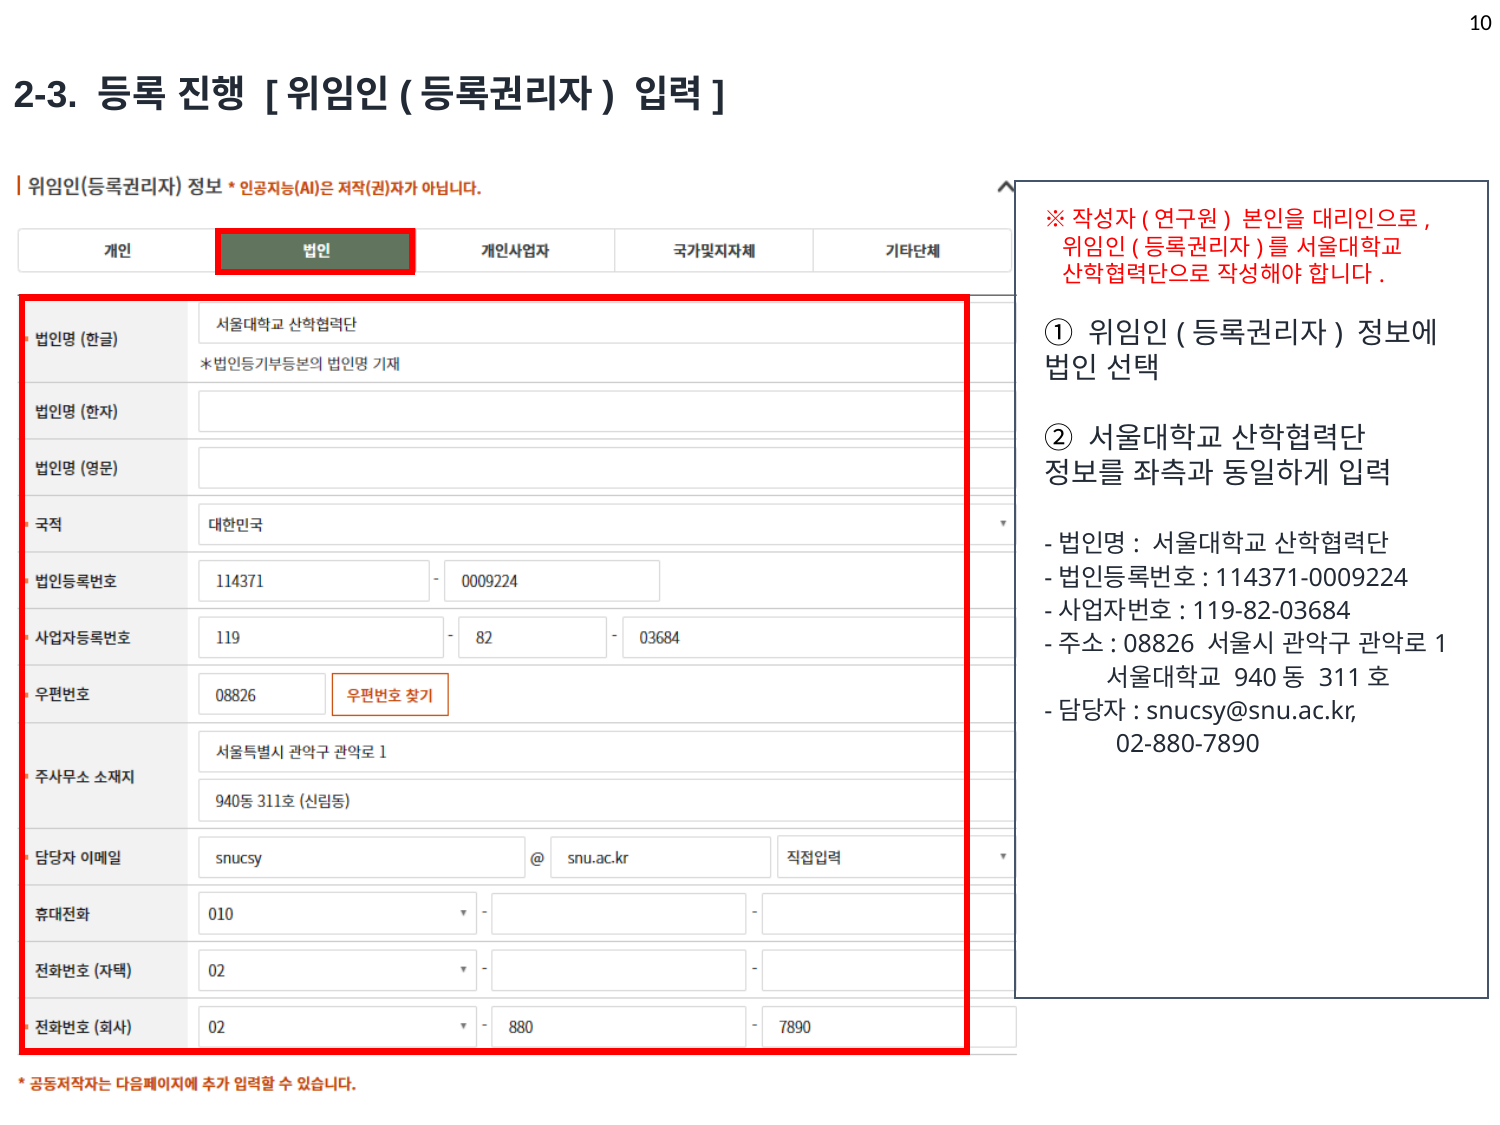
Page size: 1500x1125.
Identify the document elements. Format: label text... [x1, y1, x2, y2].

text_box 2-3. 등록 진행 [위임인(등록권리자) 입력] [0, 62, 740, 123]
text_box 10 [1453, 0, 1500, 43]
picture [0, 162, 1030, 1097]
text_box 1 [1030, 180, 1489, 999]
text_box ※작성자(연구원) 본인을 대리인으로, 위임인(등록권리자)를 서울대학교 산학협력단으로 작성해야 합니다. ① 위임인(등록권리자) 정보에 법인 선택 ② 서울대학교 산학협력단 정보를 좌측과 동일하게 입력 -법인명: 서울대학교 산학협력단 -법인등록번호: 114371-0009224 -사업자번호: 119-82-03684 -주소: 08826 서울시 관악구 관악로1 서울대학교 940동 311호 -담당자: snucsy@snu.ac.kr, 02-880-7890 [1030, 197, 1470, 801]
